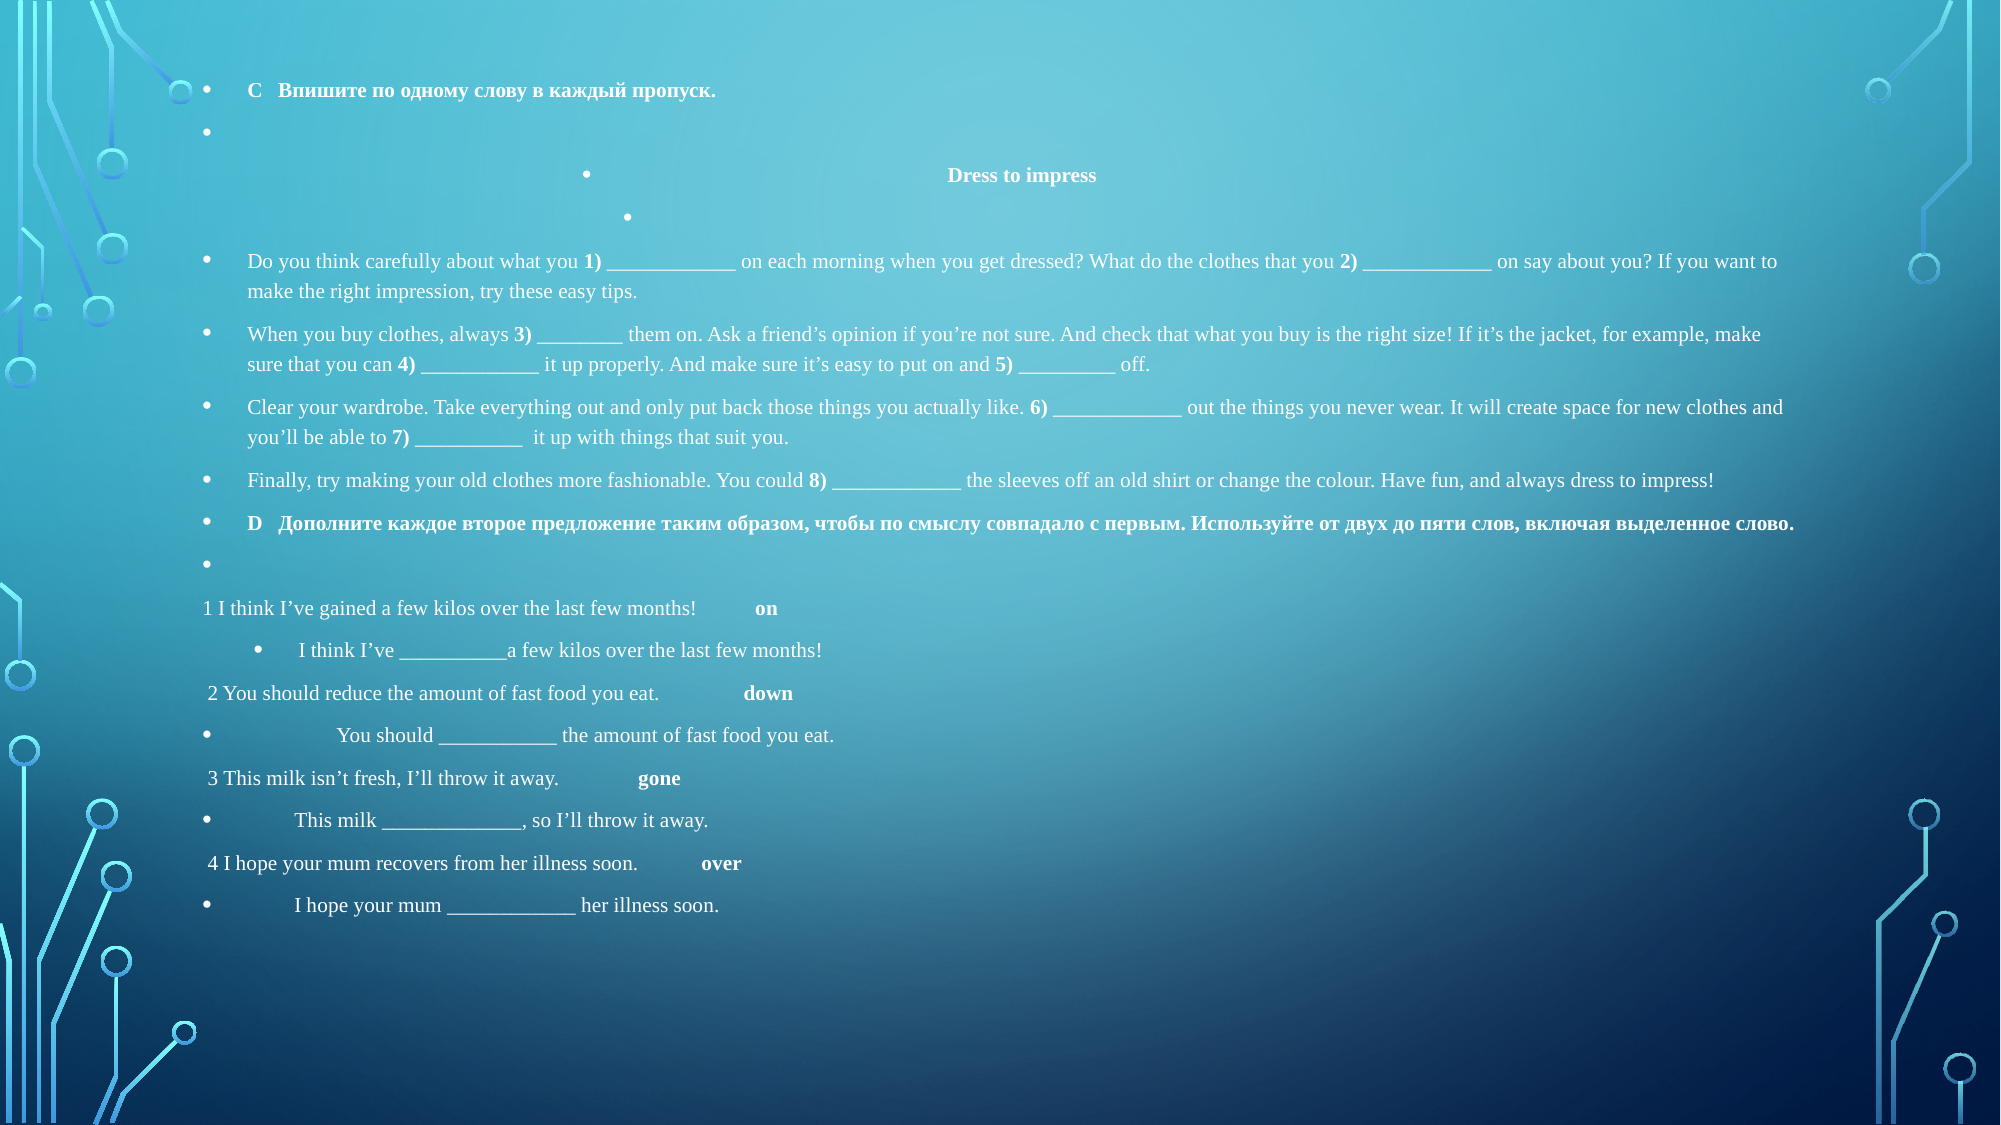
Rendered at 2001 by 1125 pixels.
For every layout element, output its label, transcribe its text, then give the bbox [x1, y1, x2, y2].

list C Впишите по одному слову в каждый пропуск. Dress to impress Do you think carefully about what you 1) ____________ on each morning when you get dressed? What do the clothes that you 2) ____________ on say about you? If you want to make the right impression, try these easy tips. When you buy clothes, always 3) ________ them on. Ask a friend’s opinion if you’re not sure. And check that what you buy is the right size! If it’s the jacket, for example, make sure that you can 4) ___________ it up properly. And make sure it’s easy to put on and 5) _________ off. Clear your wardrobe. Take everything out and only put back those things you actually like. 6) ____________ out the things you never wear. It will create space for new clothes and you’ll be able to 7) __________ it up with things that suit you. Finally, try making your old clothes more fashionable. You could 8) ____________ the sleeves off an old shirt or change the colour. Have fun, and always dress to impress! D Дополните каждое второе предложение таким образом, чтобы по смыслу совпадало с первым. Используйте от двух до пяти слов, включая выделенное слово. 1 I think I’ve gained a few kilos over the last few months! on I think I’ve __________a few kilos over the last few months! 2 You should reduce the amount of fast food you eat. down You should ___________ the amount of fast food you eat. 3 This milk isn’t fresh, I’ll throw it away. gone This milk _____________, so I’ll throw it away. 4 I hope your mum recovers from her illness soon. over I hope your mum ____________ her illness soon. [187, 64, 1813, 950]
